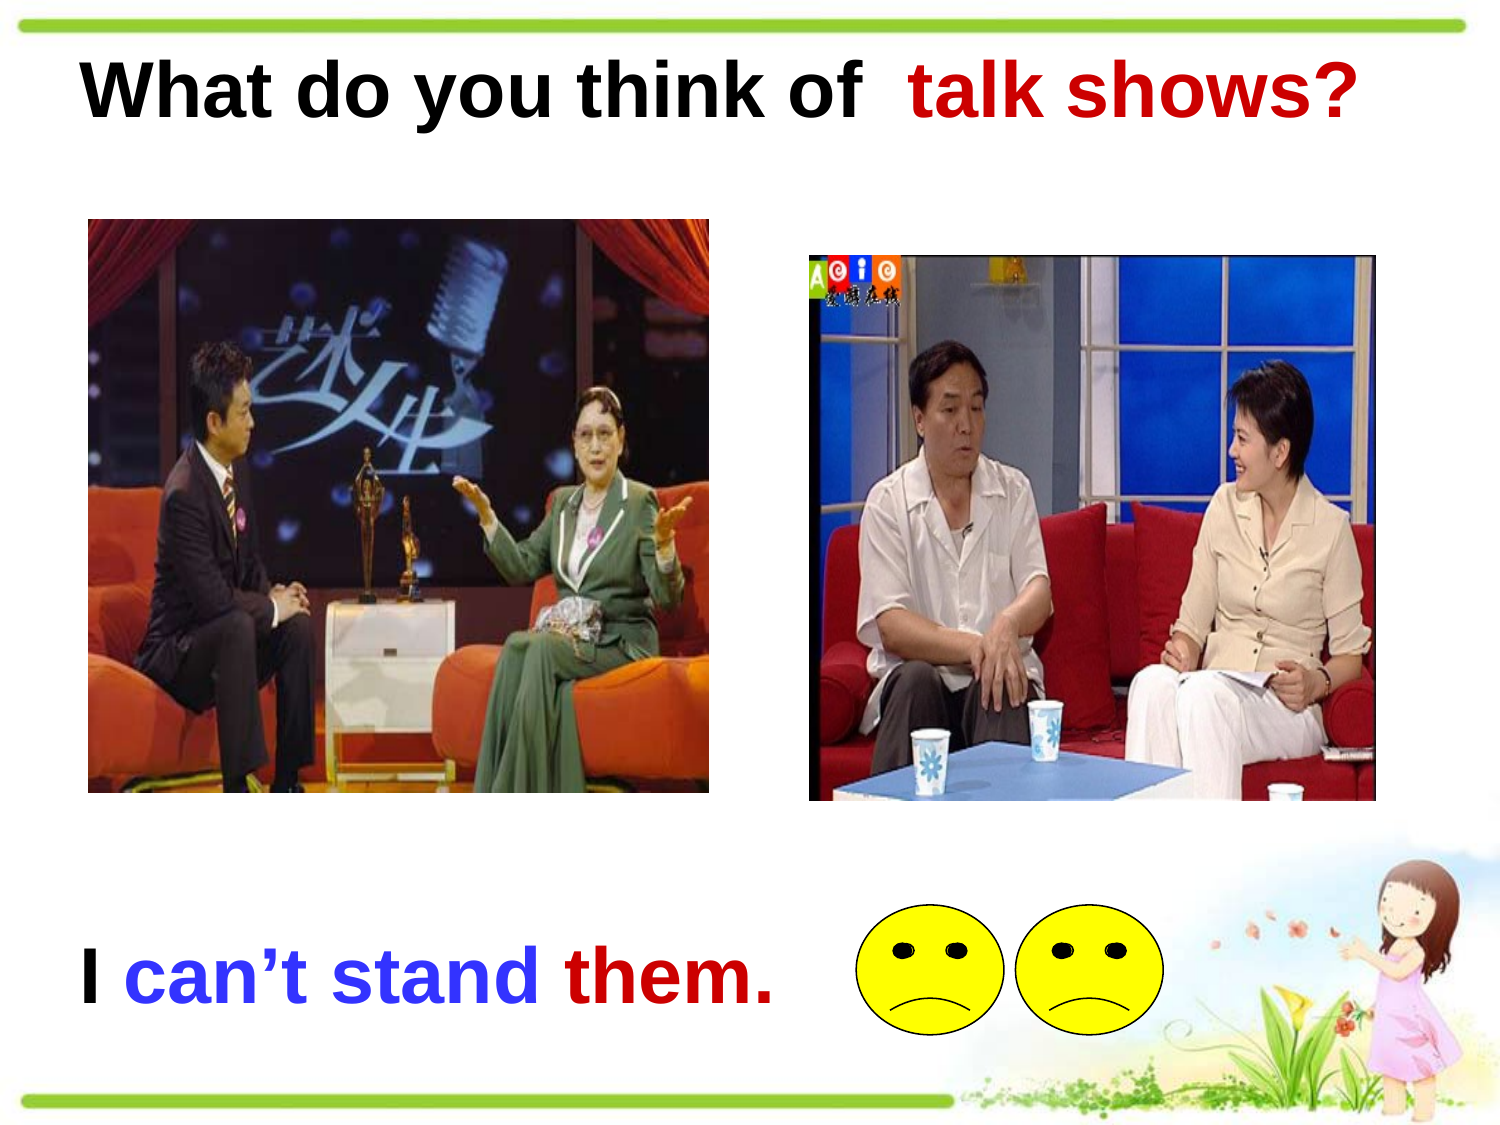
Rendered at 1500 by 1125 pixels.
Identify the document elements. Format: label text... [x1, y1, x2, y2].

text_box I can’t stand them. [64, 916, 850, 1027]
picture [0, 0, 1500, 1125]
text_box What do you think of talk shows? [64, 31, 1424, 141]
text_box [855, 904, 1164, 1036]
